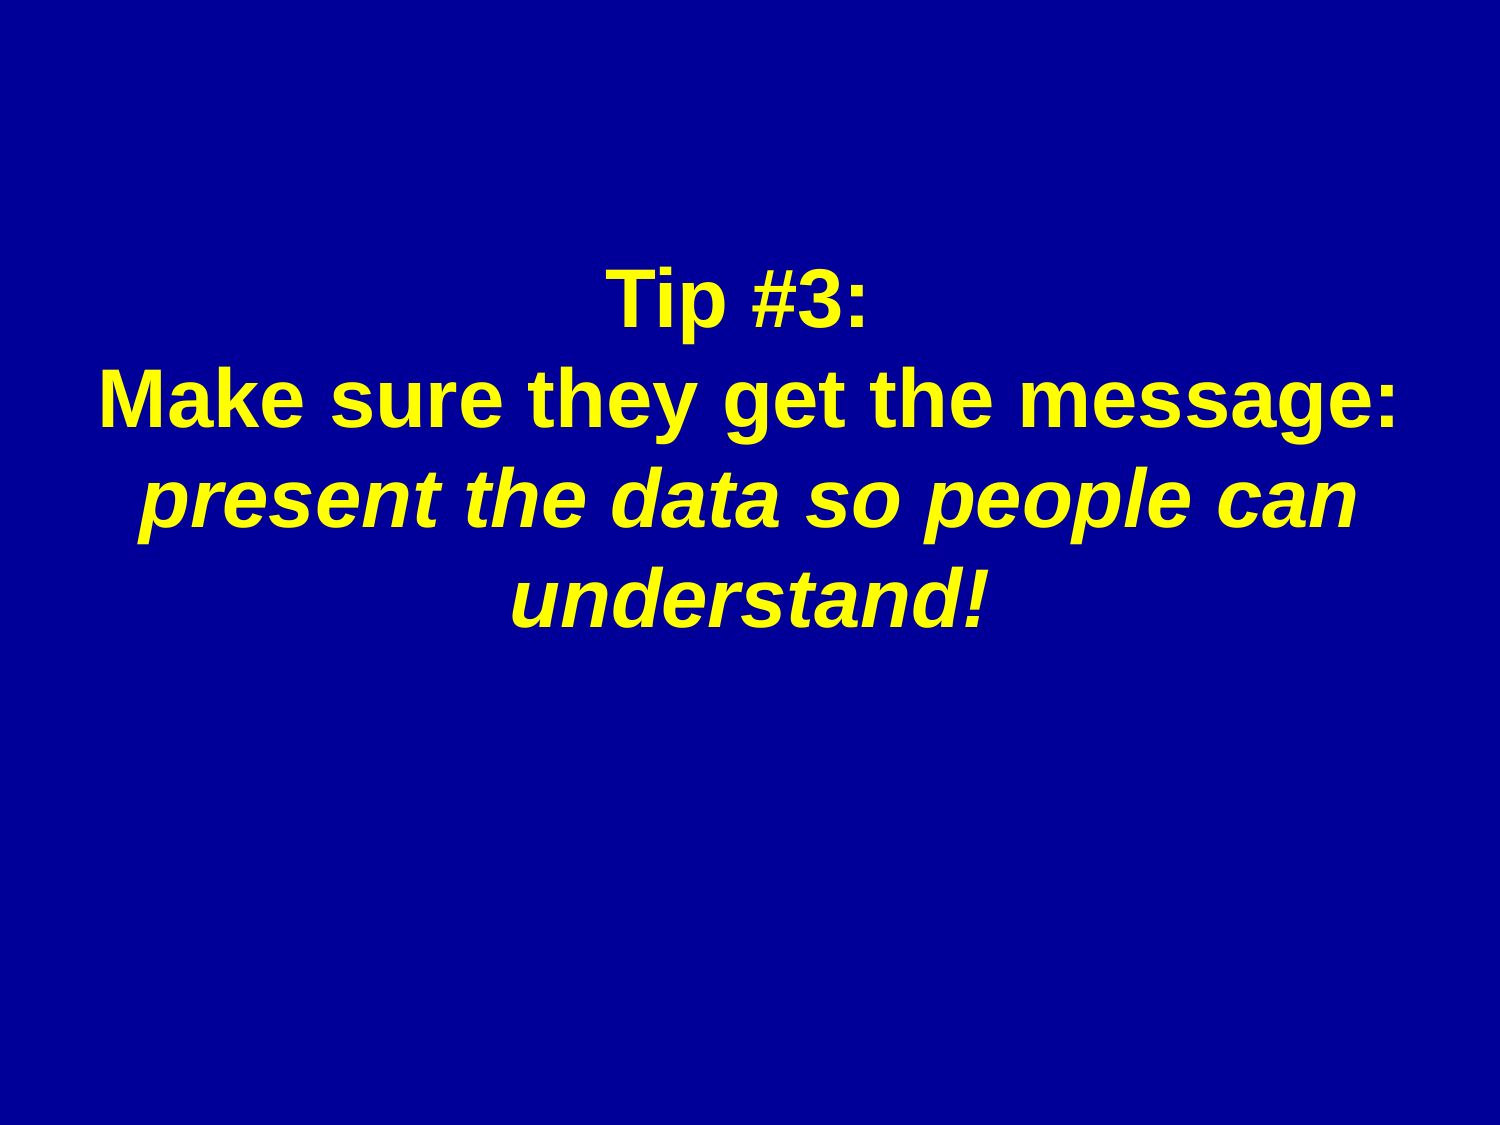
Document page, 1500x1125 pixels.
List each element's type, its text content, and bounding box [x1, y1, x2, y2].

title Tip #3: Make sure they get the message: present the data so people can understand! [74, 349, 1426, 538]
